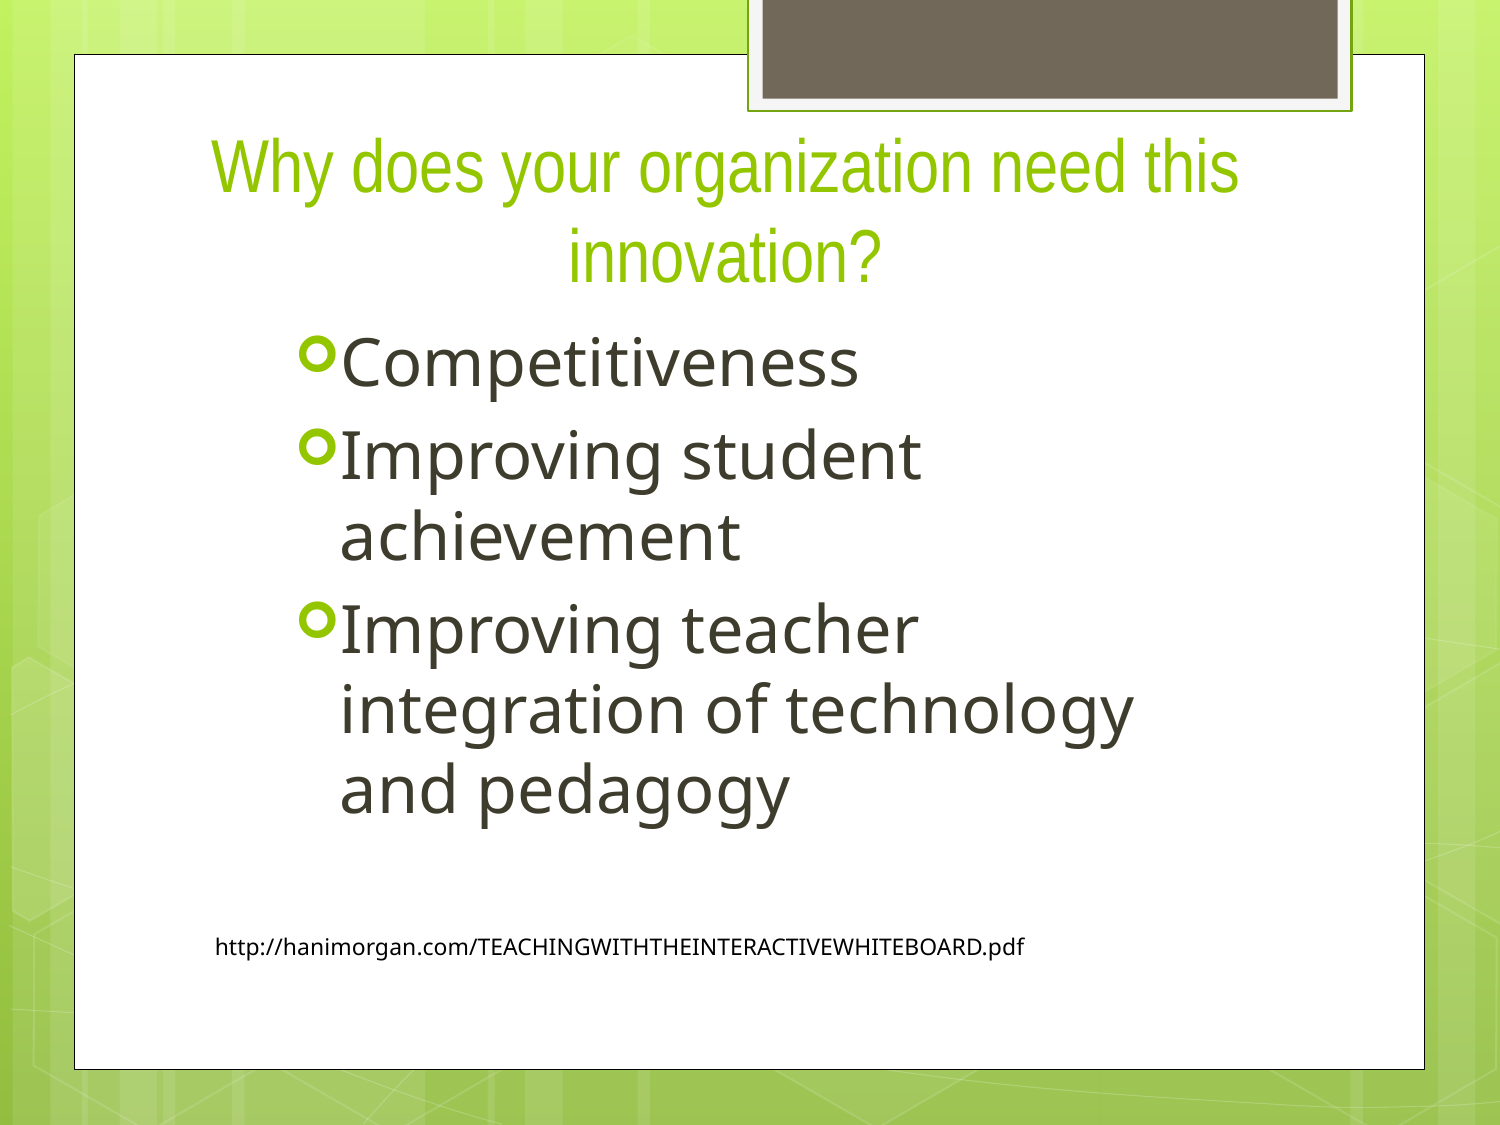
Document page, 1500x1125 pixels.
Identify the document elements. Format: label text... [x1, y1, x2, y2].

text_box http://hanimorgan.com/TEACHINGWITHTHEINTERACTIVEWHITEBOARD.pdf [199, 924, 1325, 968]
title Why does your organization need this innovation? [126, 87, 1327, 306]
list Competitiveness Improving student achievement Improving teacher integration of technology and pedagogy [268, 312, 1257, 900]
